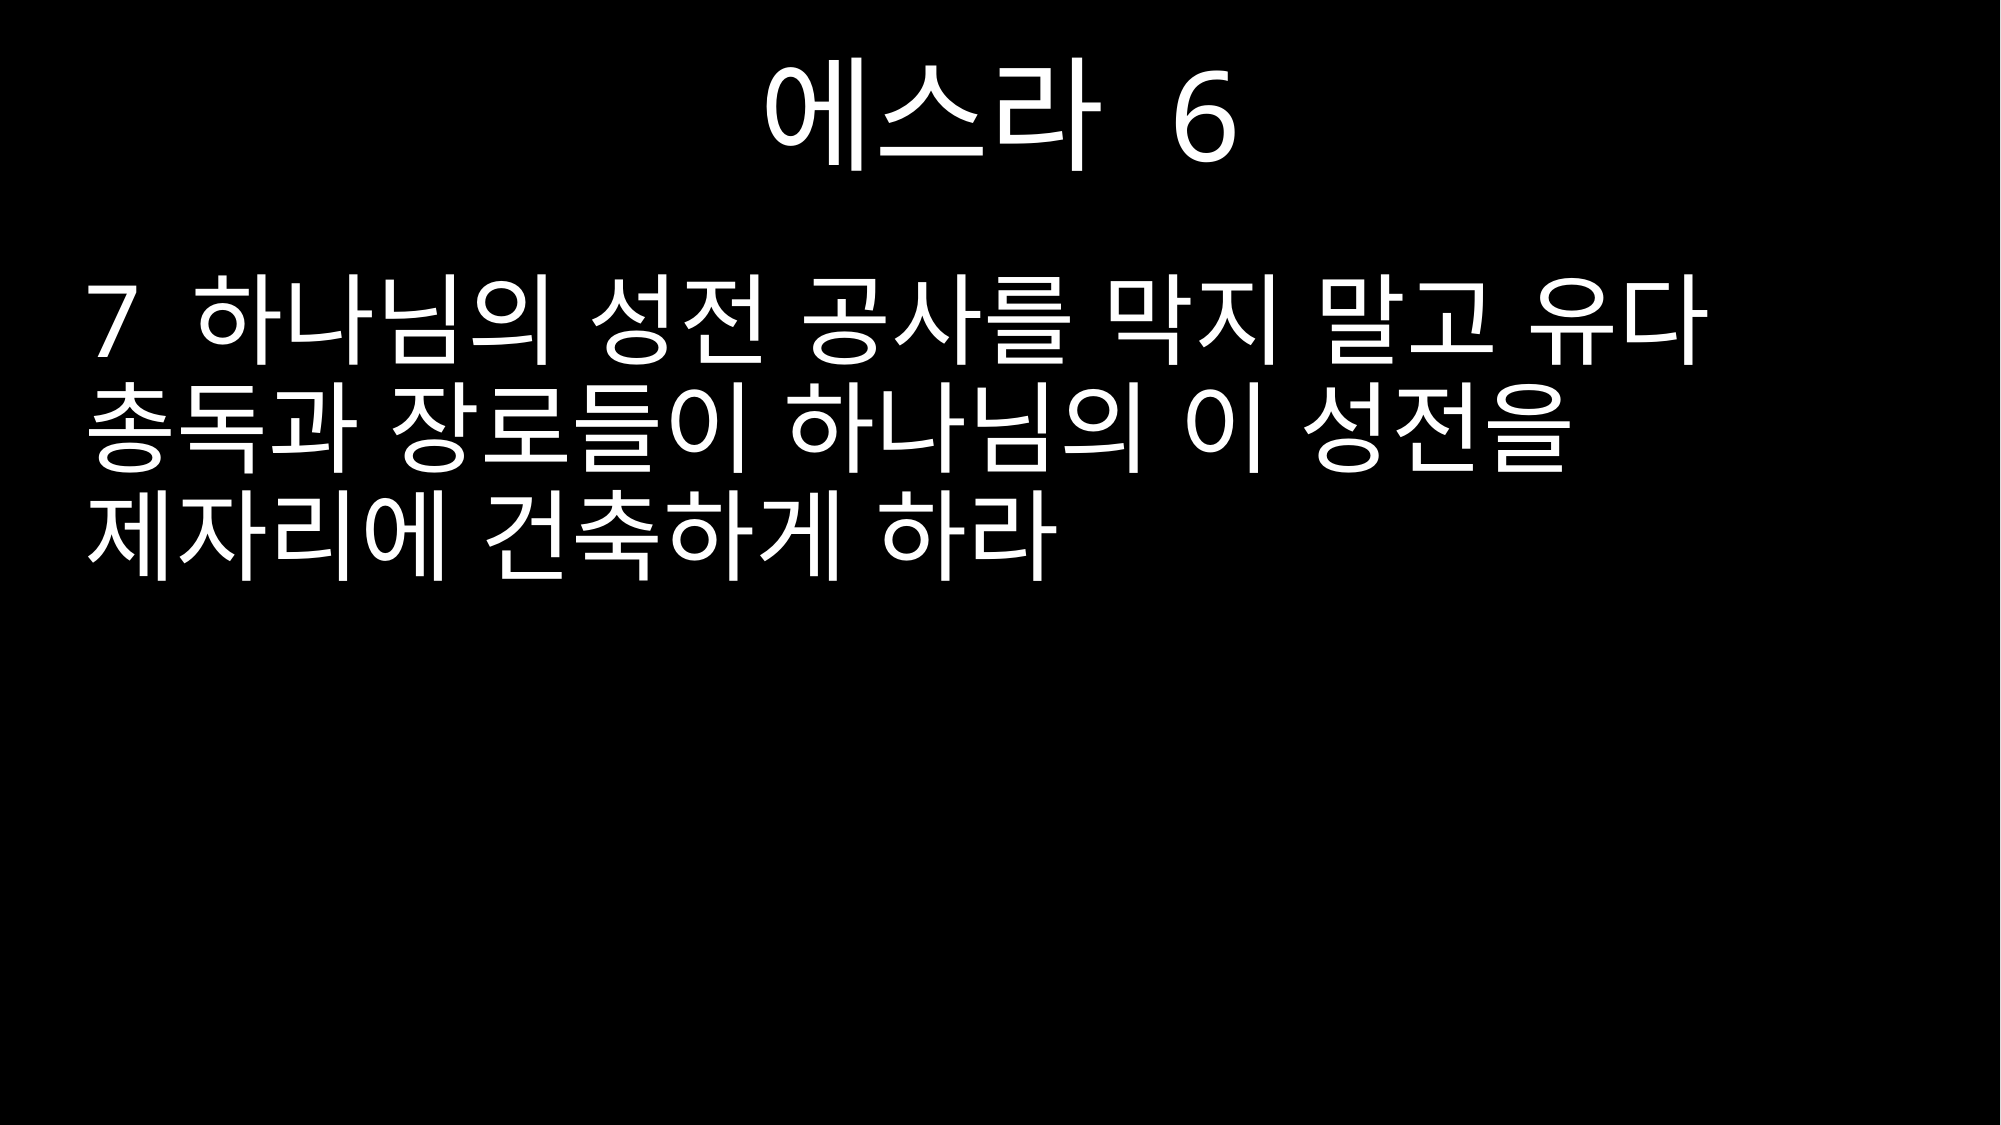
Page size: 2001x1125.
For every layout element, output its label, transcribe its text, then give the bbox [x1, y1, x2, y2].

list 7 하나님의 성전 공사를 막지 말고 유다 총독과 장로들이 하나님의 이 성전을 제자리에 건축하게 하라 [69, 263, 1953, 423]
footer 에스라 6 [0, 32, 2000, 192]
picture [0, 0, 2001, 1125]
